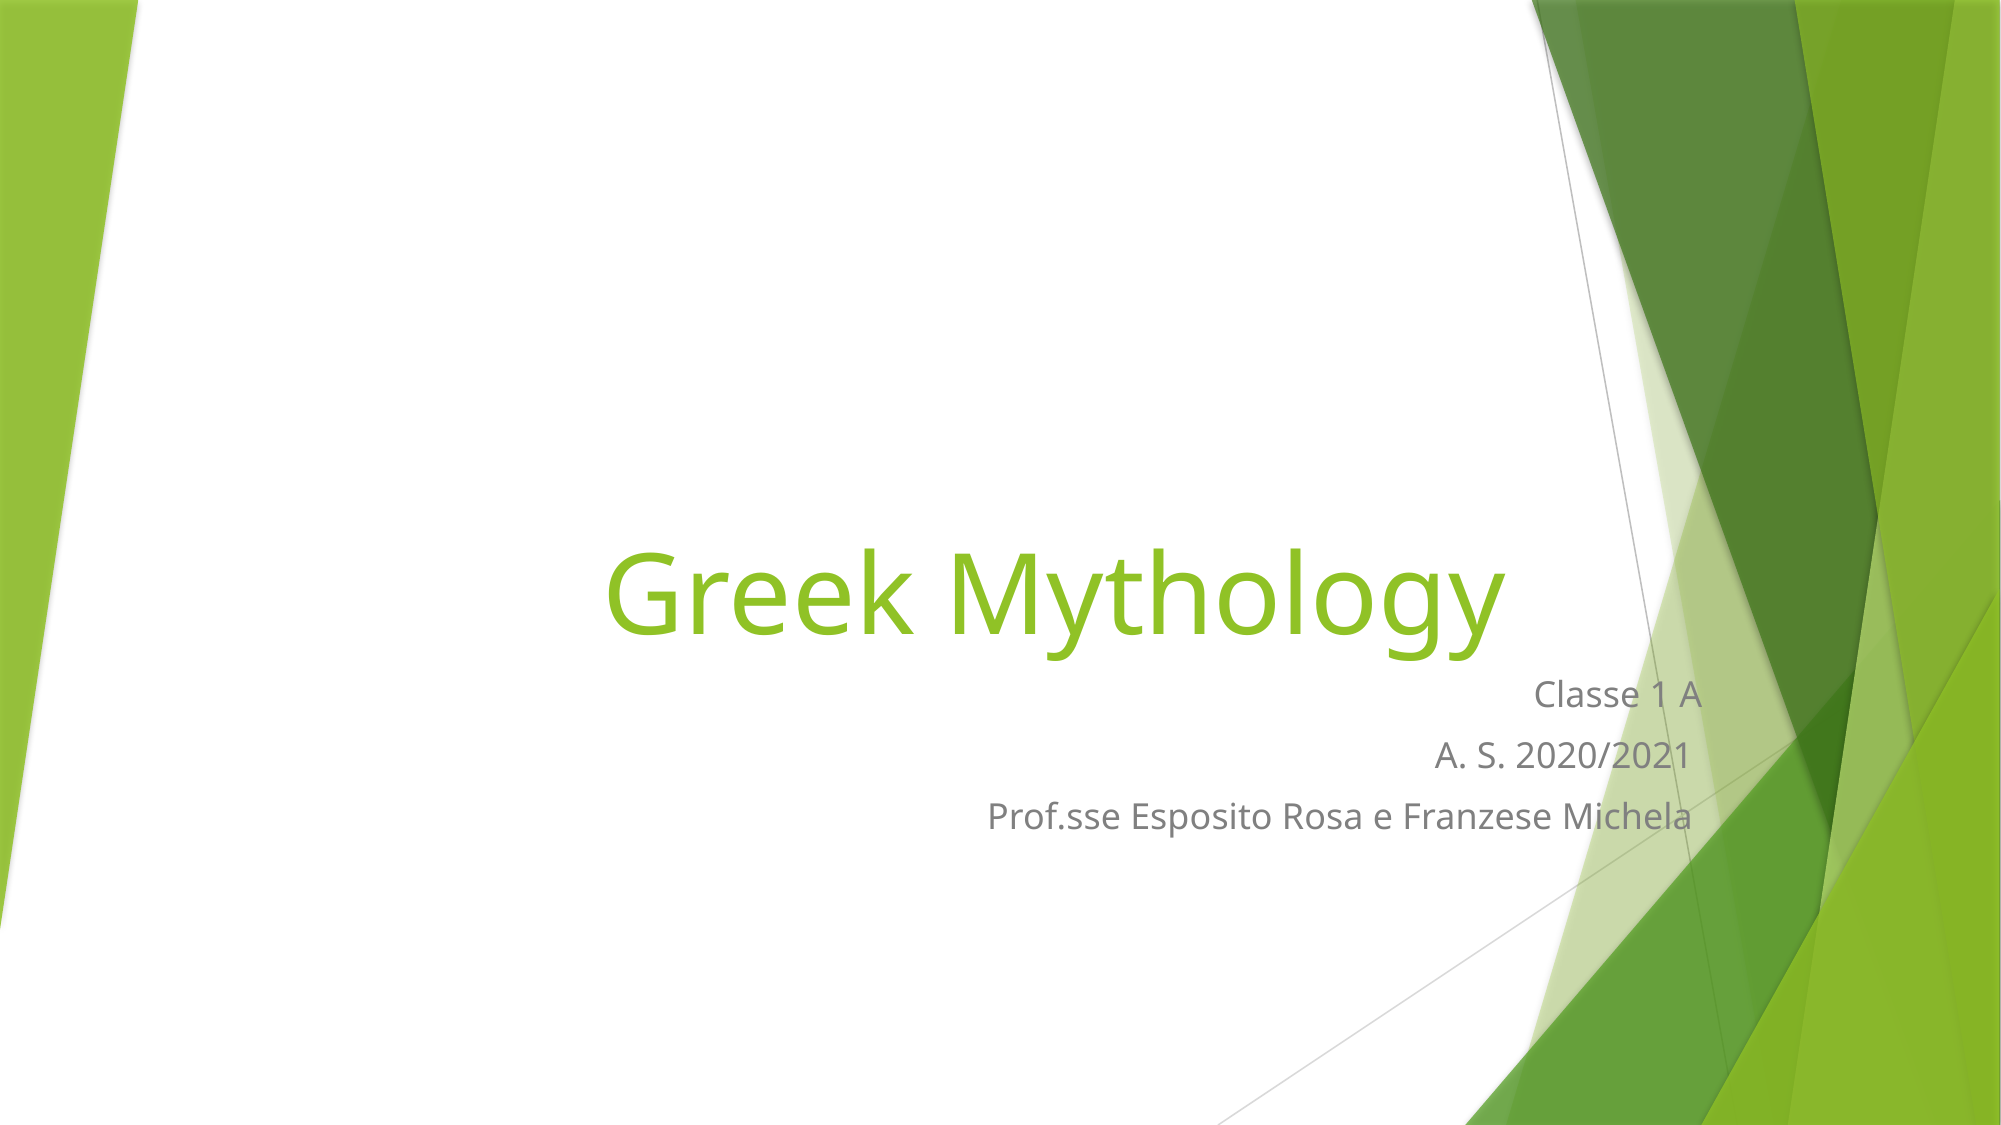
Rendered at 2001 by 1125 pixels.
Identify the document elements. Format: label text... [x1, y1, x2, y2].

subtitle Classe 1 A A. S. 2020/2021 Prof.sse Esposito Rosa e Franzese Michela [443, 664, 1718, 845]
title Greek Mythology [247, 394, 1522, 665]
